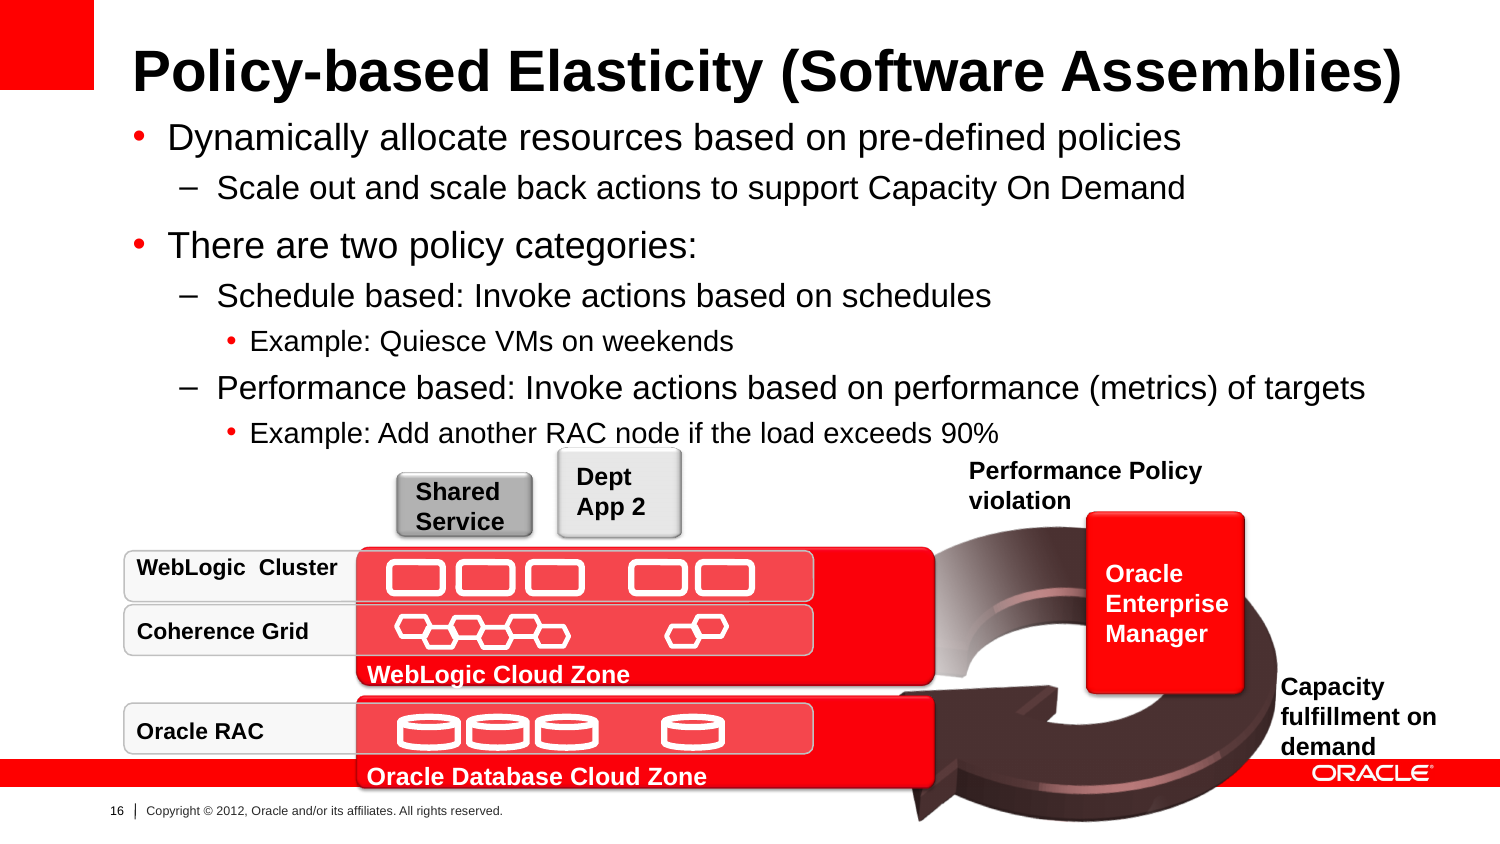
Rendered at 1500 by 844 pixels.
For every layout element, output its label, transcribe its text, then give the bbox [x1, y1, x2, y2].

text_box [121, 445, 1500, 831]
text_box [222, 110, 1500, 141]
list Dynamically allocate resources based on pre-defined policies Scale out and scale back actions to support Capacity On Demand There are two policy categories: Schedule based: Invoke actions based on schedules Example: Quiesce VMs on weekends Performance based: Invoke actions based on performance (metrics) of targets Example: Add another RAC node if the load exceeds 90% [132, 112, 1431, 444]
title Policy-based Elasticity (Software Assemblies) [132, 33, 1467, 104]
picture [0, 759, 121, 787]
